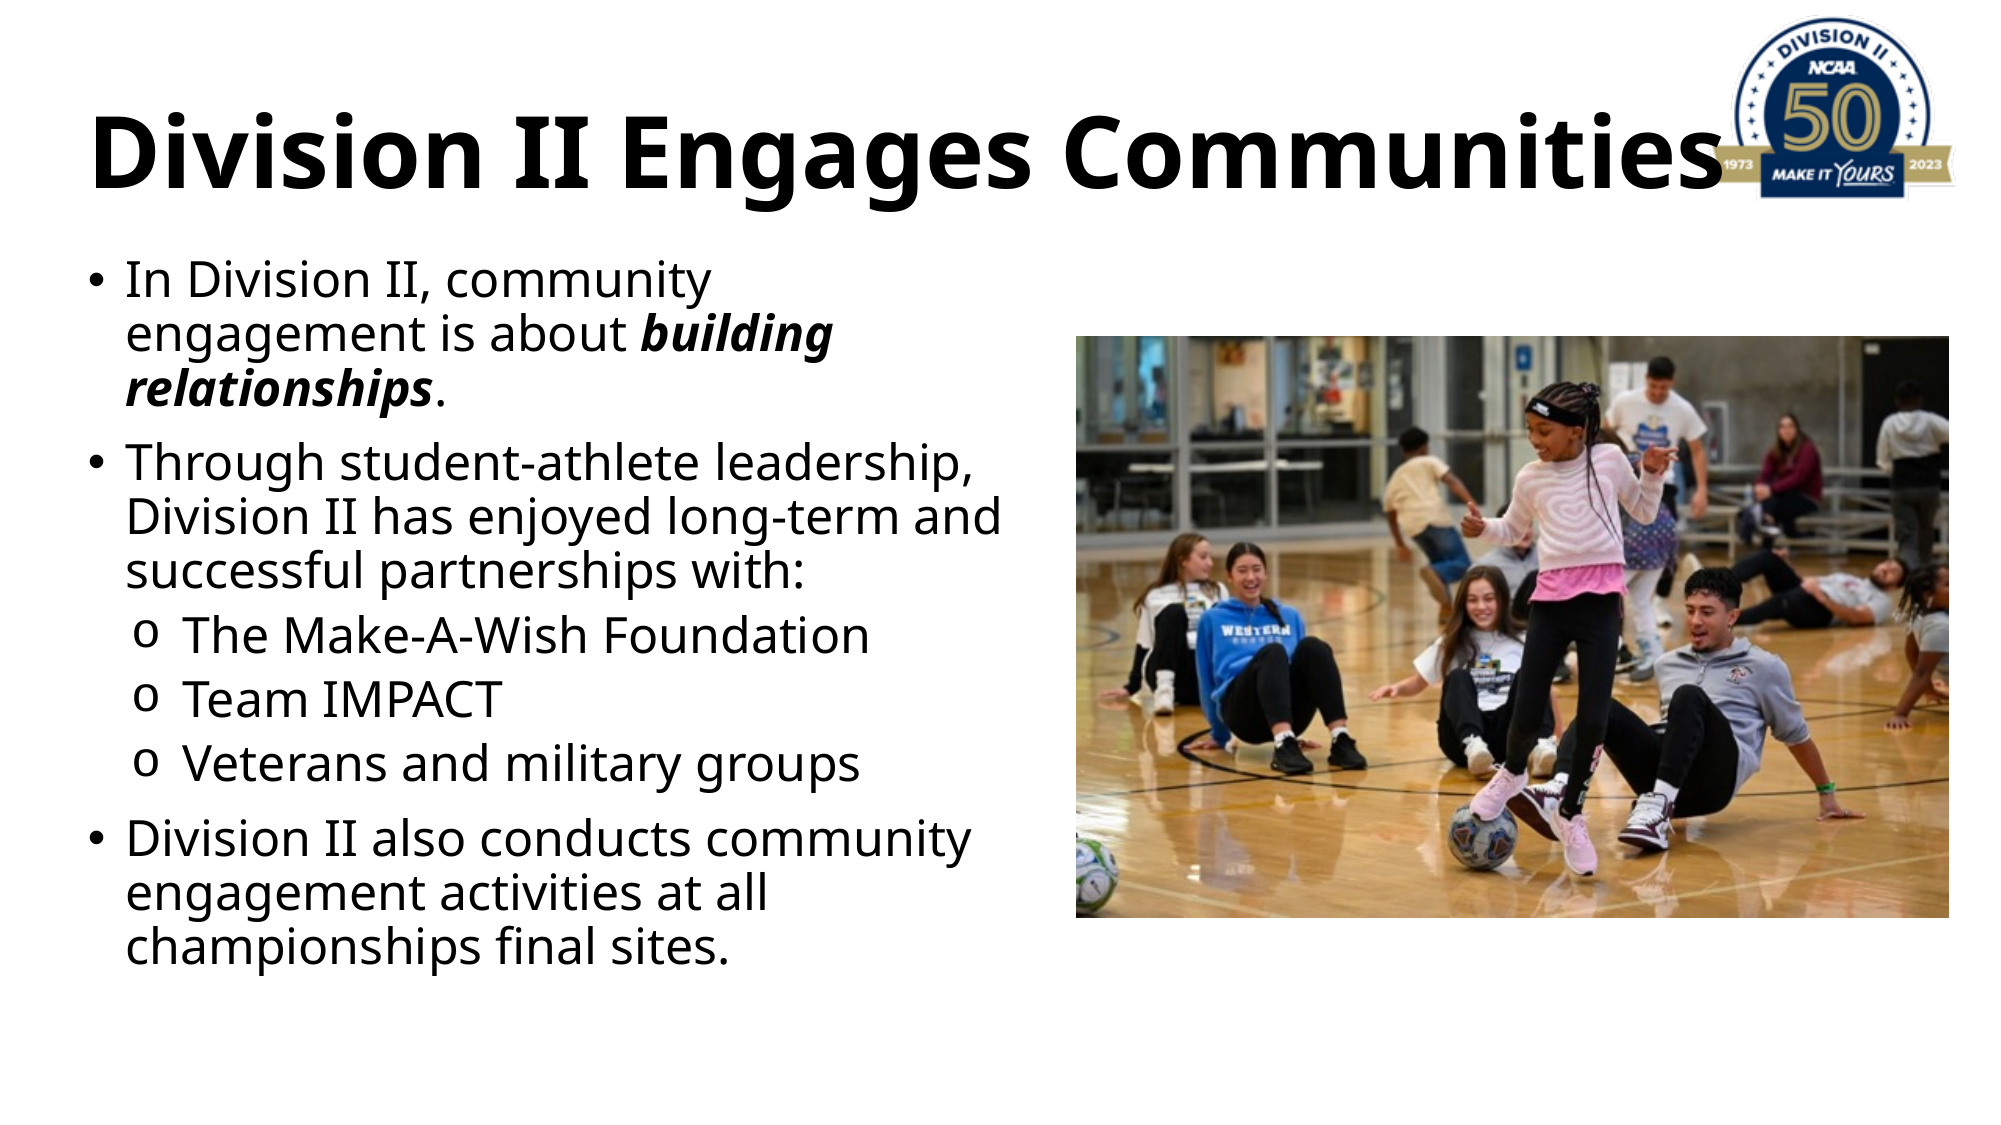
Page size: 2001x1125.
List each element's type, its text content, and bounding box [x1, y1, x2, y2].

picture [1708, 14, 1957, 202]
picture [1076, 336, 1949, 918]
list Division II Engages Communities [73, 94, 1913, 226]
list In Division II, community engagement is about building relationships. Through student-athlete leadership, Division II has enjoyed long-term and successful partnerships with: The Make-A-Wish Foundation Team IMPACT Veterans and military groups Division II also conducts community engagement activities at all championships final sites. [73, 247, 1040, 957]
